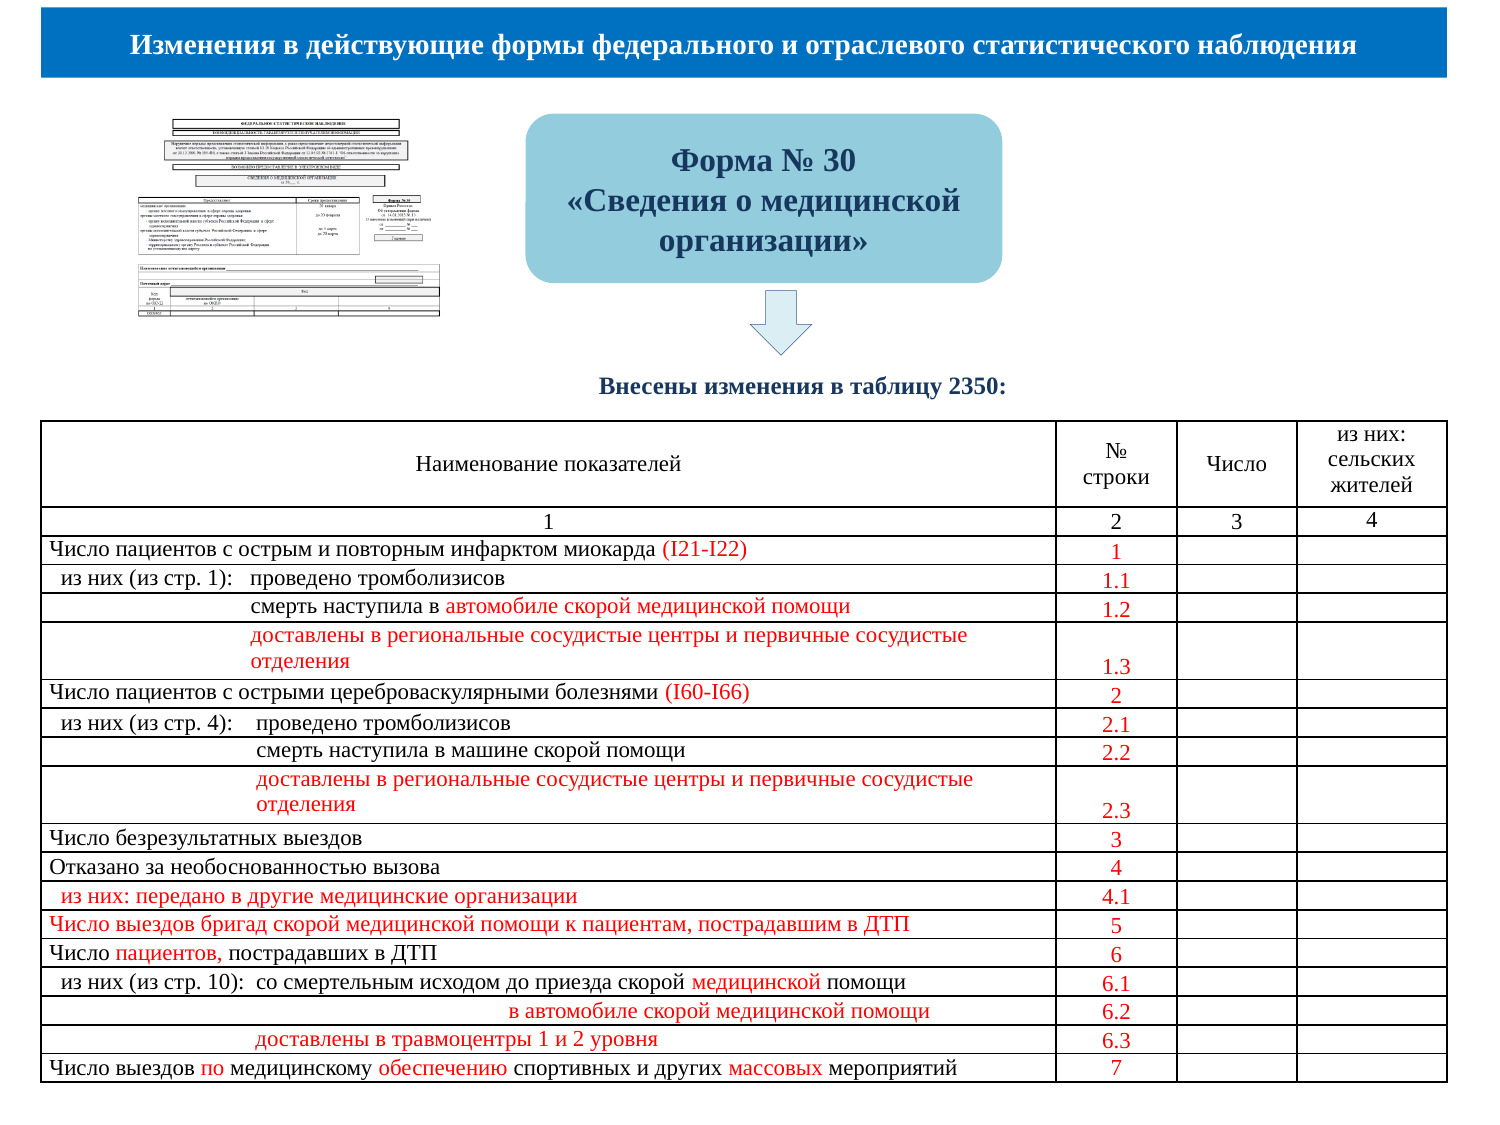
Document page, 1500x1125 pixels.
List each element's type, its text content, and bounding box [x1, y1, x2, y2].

table_cell [1298, 767, 1446, 823]
table_cell доставлены в травмоцентры 1 и 2 уровня [42, 1026, 1055, 1053]
table_cell [1298, 565, 1446, 592]
table_cell Число выездов по медицинскому обеспечению спортивных и других массовых мероприятий [42, 1054, 1055, 1081]
table_cell [1178, 882, 1296, 909]
table_cell 7 [1057, 1054, 1176, 1081]
table_cell [1298, 911, 1446, 938]
table_cell Число пациентов, пострадавших в ДТП [42, 939, 1055, 966]
text_box [748, 288, 814, 358]
picture [123, 101, 451, 330]
table_cell в автомобиле скорой медицинской помощи [42, 997, 1055, 1024]
table_cell 2.3 [1057, 767, 1176, 823]
table_cell [1298, 939, 1446, 966]
table_cell [1298, 680, 1446, 707]
table_cell [1178, 997, 1296, 1024]
table_cell [1178, 1026, 1296, 1053]
table_cell [1298, 824, 1446, 851]
table_header Наименование показателей [42, 422, 1055, 506]
table_cell 6.3 [1057, 1026, 1176, 1053]
table_cell из них (из стр. 4): проведено тромболизисов [42, 709, 1055, 736]
table_cell [1178, 623, 1296, 679]
table_cell [1178, 1054, 1296, 1081]
table_cell [1298, 709, 1446, 736]
table_cell из них: передано в другие медицинские организации [42, 882, 1055, 909]
table_header из них: сельских жителей [1298, 422, 1446, 506]
text_box Форма № 30 «Сведения о медицинской организации» [523, 111, 1005, 286]
table_cell 6.2 [1057, 997, 1176, 1024]
table_cell [1298, 738, 1446, 765]
table_cell 4 [1298, 508, 1446, 535]
table_cell смерть наступила в автомобиле скорой медицинской помощи [42, 594, 1055, 621]
table_cell [1298, 882, 1446, 909]
table_cell 3 [1178, 508, 1296, 535]
table_cell 2 [1057, 508, 1176, 535]
table_cell [1298, 594, 1446, 621]
table_cell 2.1 [1057, 709, 1176, 736]
table_cell 4 [1057, 853, 1176, 880]
table_cell [1298, 968, 1446, 995]
table_cell [1298, 537, 1446, 564]
table_cell [1178, 853, 1296, 880]
table_cell из них (из стр. 10): со смертельным исходом до приезда скорой медицинской помощи [42, 968, 1055, 995]
text_box Изменения в действующие формы федерального и отраслевого статистического наблюдения [39, 5, 1449, 80]
table_cell [1178, 911, 1296, 938]
table_cell 4.1 [1057, 882, 1176, 909]
table_cell Отказано за необоснованностью вызова [42, 853, 1055, 880]
table_cell [1178, 709, 1296, 736]
table_cell Число пациентов с острым и повторным инфарктом миокарда (I21-I22) [42, 537, 1055, 564]
text_box Внесены изменения в таблицу 2350: [159, 361, 1447, 407]
table_cell [1178, 968, 1296, 995]
table_cell [1178, 767, 1296, 823]
table_cell 1 [1057, 537, 1176, 564]
table_cell смерть наступила в машине скорой помощи [42, 738, 1055, 765]
table_cell Число выездов бригад скорой медицинской помощи к пациентам, пострадавшим в ДТП [42, 911, 1055, 938]
table_cell Число пациентов с острыми цереброваскулярными болезнями (I60-I66) [42, 680, 1055, 707]
table_cell [1298, 1026, 1446, 1053]
table_cell 5 [1057, 911, 1176, 938]
table_cell [1178, 738, 1296, 765]
table_cell [1298, 853, 1446, 880]
table_cell [1178, 594, 1296, 621]
table_cell [1178, 537, 1296, 564]
table_cell 2 [1057, 680, 1176, 707]
table_cell [1178, 565, 1296, 592]
table_cell 2.2 [1057, 738, 1176, 765]
table_cell [1298, 997, 1446, 1024]
table_cell 1.2 [1057, 594, 1176, 621]
table_cell 1.1 [1057, 565, 1176, 592]
table_cell [1298, 1054, 1446, 1081]
table_cell 1 [42, 508, 1055, 535]
table_header № строки [1057, 422, 1176, 506]
table_cell доставлены в региональные сосудистые центры и первичные сосудистые отделения [42, 767, 1055, 823]
table_cell [1178, 680, 1296, 707]
table_cell 6.1 [1057, 968, 1176, 995]
table_cell [1178, 824, 1296, 851]
table_cell [1178, 939, 1296, 966]
table_cell доставлены в региональные сосудистые центры и первичные сосудистые отделения [42, 623, 1055, 679]
table_cell из них (из стр. 1): проведено тромболизисов [42, 565, 1055, 592]
table_cell 6 [1057, 939, 1176, 966]
table_header Число [1178, 422, 1296, 506]
table_cell 3 [1057, 824, 1176, 851]
table_cell 1.3 [1057, 623, 1176, 679]
table_cell [1298, 623, 1446, 679]
table_cell Число безрезультатных выездов [42, 824, 1055, 851]
